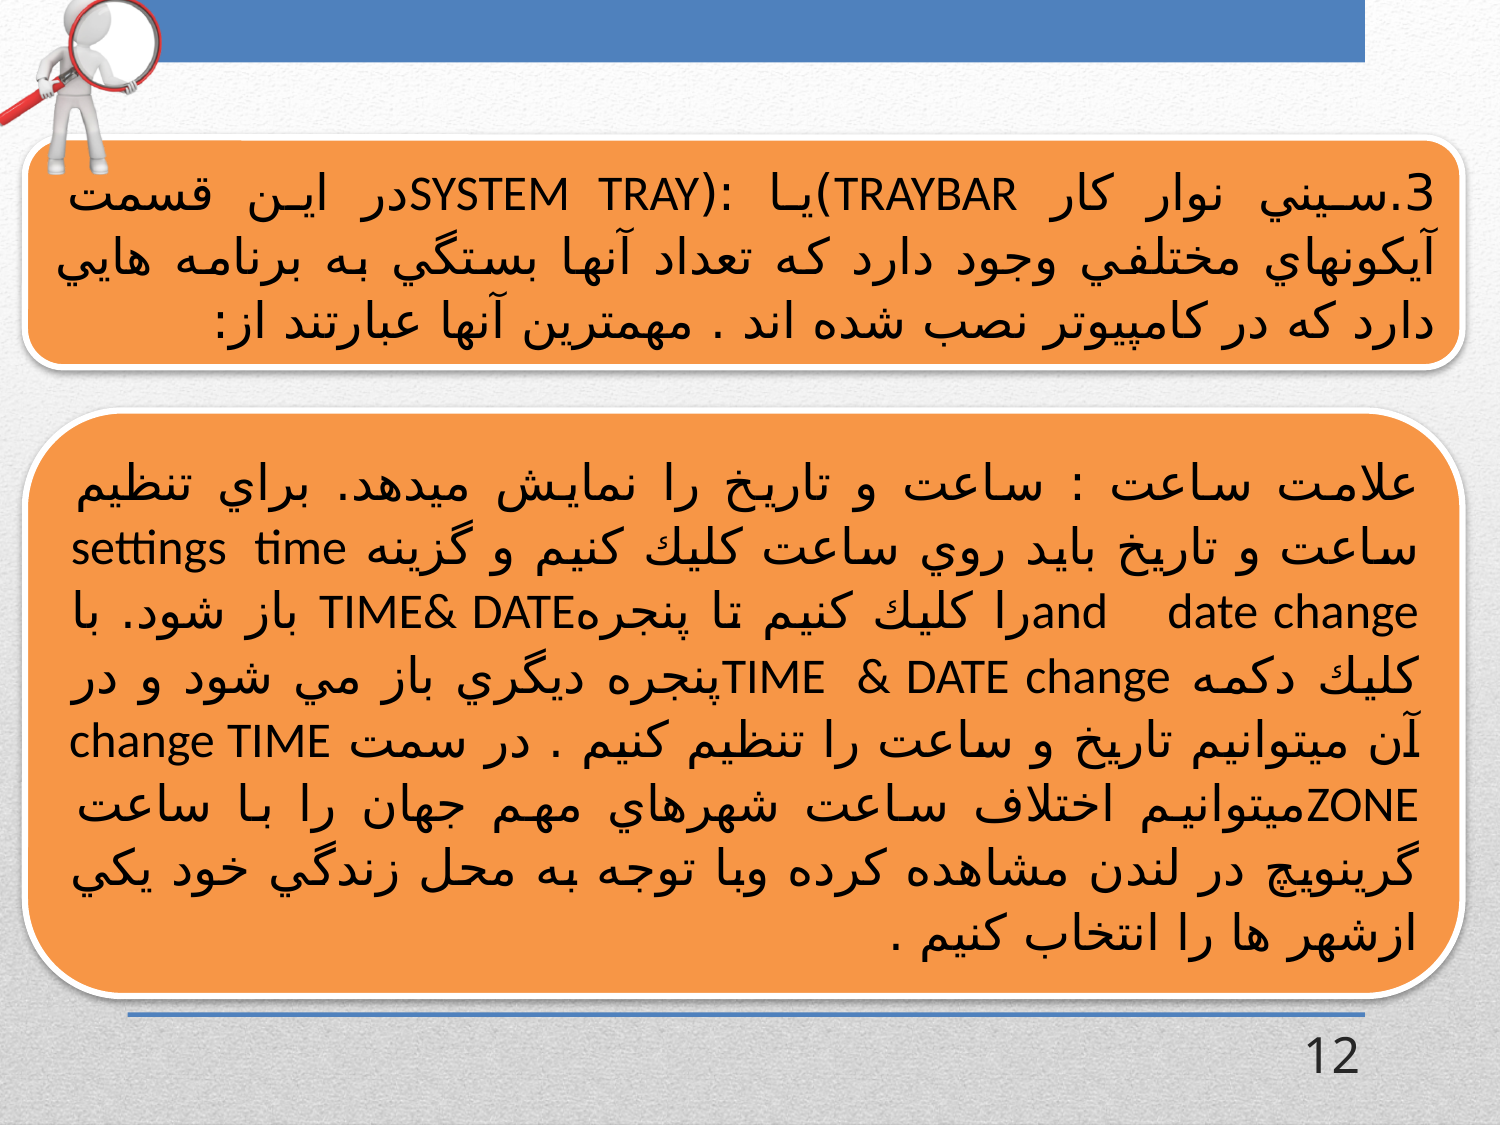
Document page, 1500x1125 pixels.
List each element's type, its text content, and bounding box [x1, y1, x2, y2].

text_box علامت ساعت : ساعت و تاريخ را نمايش ميدهد. براي تنظيم ساعت و تاريخ بايد روي ساعت كليك كنيم و گزينه settings time and date changeرا كليك كنيم تا پنجرهTIME& DATE باز شود. با كليك دكمه TIME & DATE changeپنجره ديگري باز مي شود و در آن ميتوانيم تاريخ و ساعت را تنظيم كنيم . در سمت change TIME ZONEميتوانيم اختلاف ساعت شهرهاي مهم جهان را با ساعت گرينويچ در لندن مشاهده كرده وبا توجه به محل زندگي خود يكي ازشهر ها را انتخاب كنيم . [21, 407, 1466, 1000]
picture [0, 0, 163, 176]
text_box 3.سيني نوار كار TRAYBAR)يا :(SYSTEM TRAYدر اين قسمت آيكونهاي مختلفي وجود دارد كه تعداد آنها بستگي به برنامه هايي دارد كه در كامپيوتر نصب شده اند . مهمترين آنها عبارتند از: [21, 134, 1466, 371]
slide_number 12 [1250, 1027, 1375, 1088]
text_box [78, 1004, 1367, 1083]
